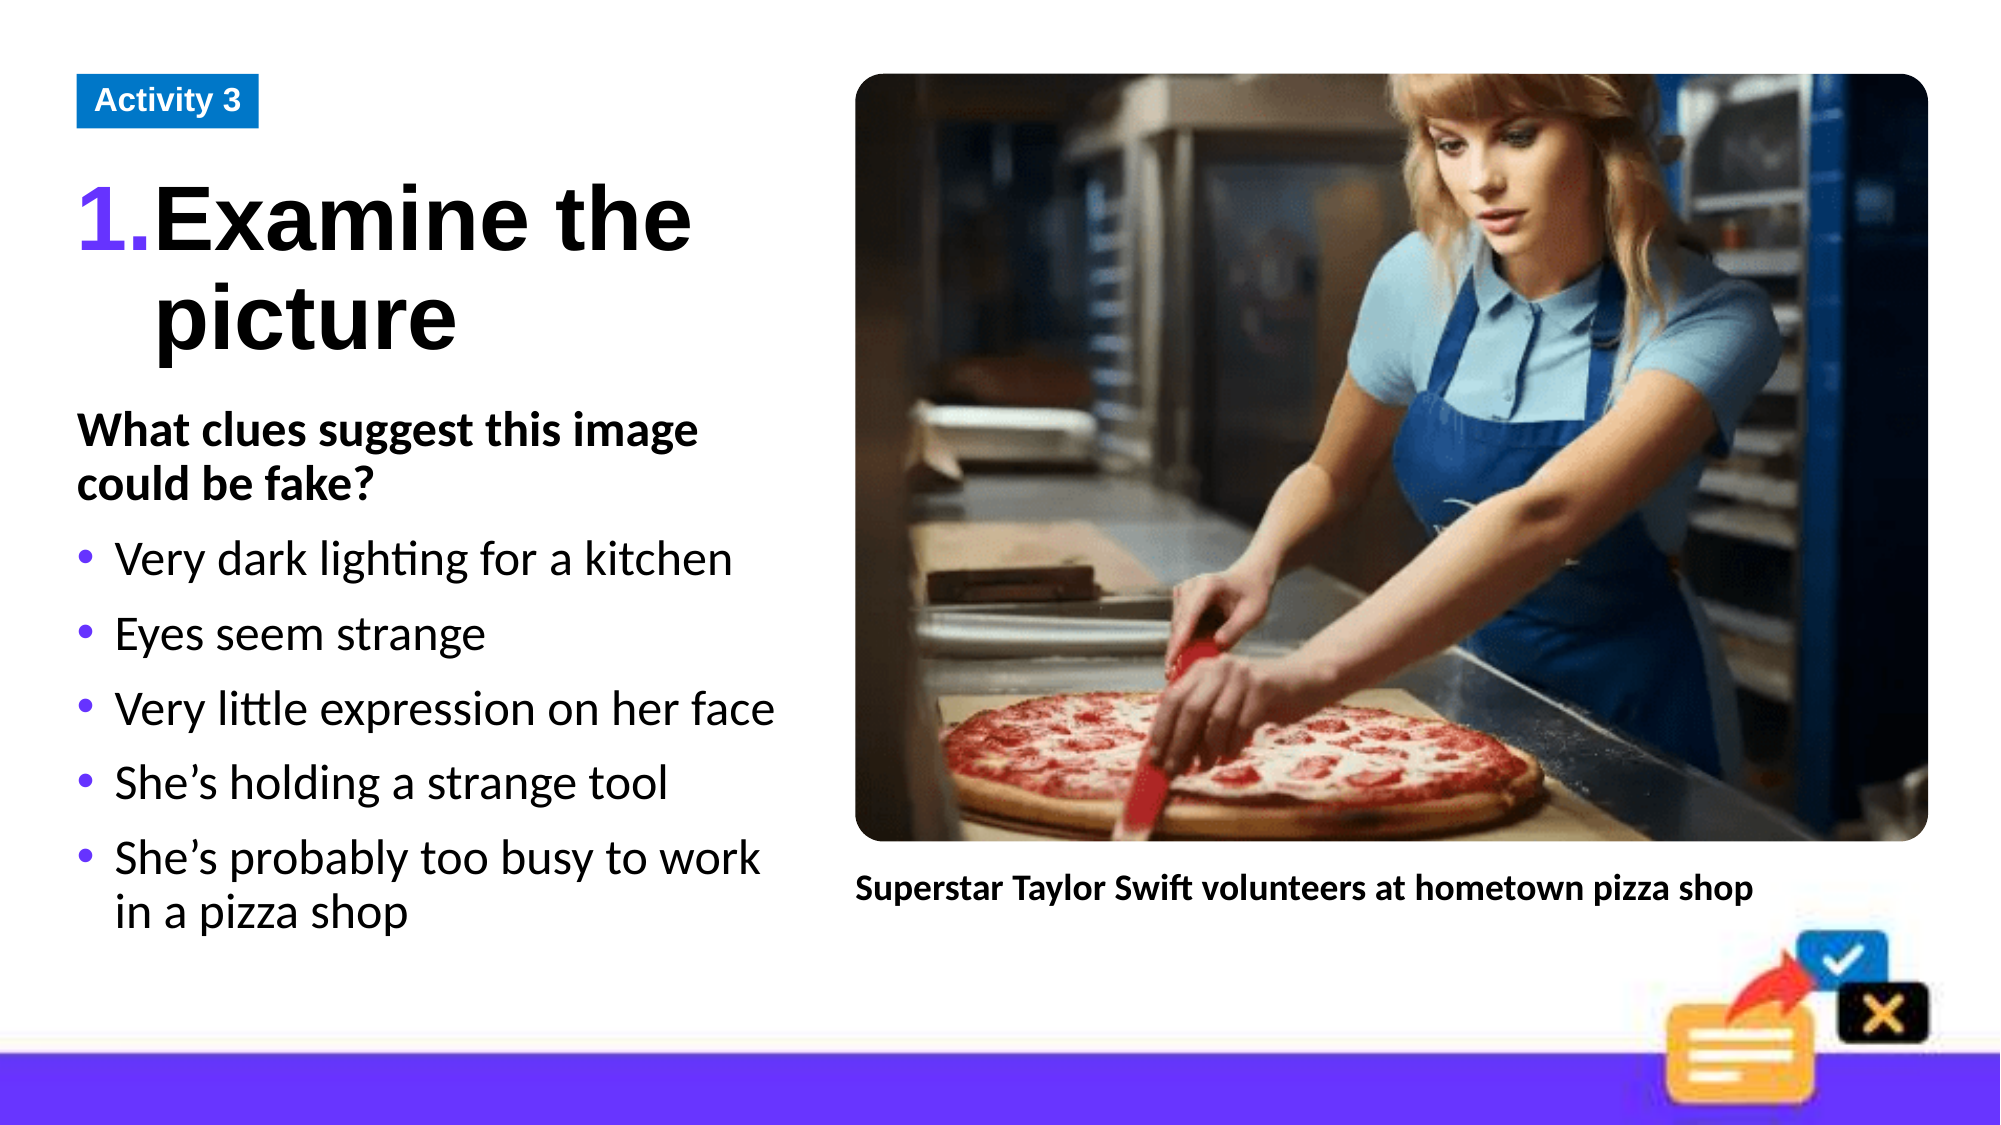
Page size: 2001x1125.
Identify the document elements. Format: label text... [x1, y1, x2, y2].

picture [0, 0, 2000, 1125]
text_box What clues suggest this image could be fake? Very dark lighting for a kitchen Eyes seem strange Very little expression on her face She’s holding a strange tool She’s probably too busy to work in a pizza shop [76, 403, 800, 944]
text_box Activity 3 [76, 73, 259, 129]
text_box Examine the picture [76, 171, 716, 383]
text_box Superstar Taylor Swift volunteers at hometown pizza shop [855, 862, 1793, 943]
